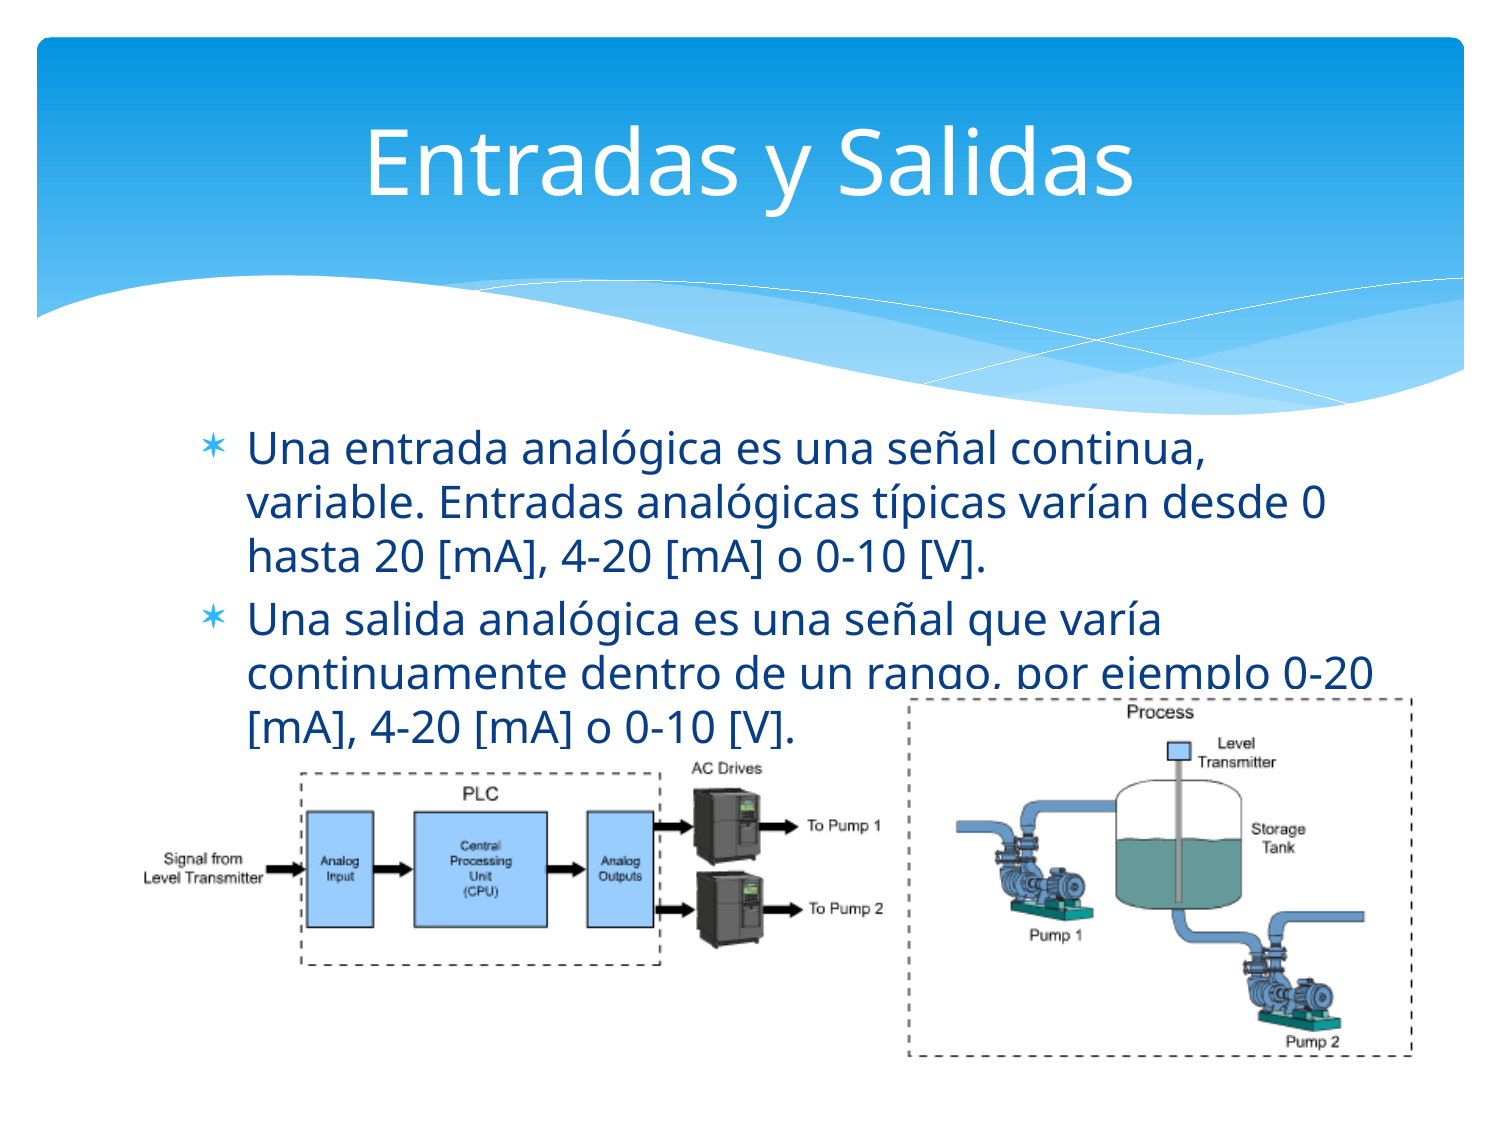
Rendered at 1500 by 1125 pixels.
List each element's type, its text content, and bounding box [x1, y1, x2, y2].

list Una entrada analógica es una señal continua, variable. Entradas analógicas típicas varían desde 0 hasta 20 [mA], 4-20 [mA] o 0-10 [V]. Una salida analógica es una señal que varía continuamente dentro de un rango, por ejemplo 0-20 [mA], 4-20 [mA] o 0-10 [V]. [187, 412, 1403, 747]
picture [126, 689, 1423, 1066]
title Entradas y Salidas [75, 55, 1425, 261]
